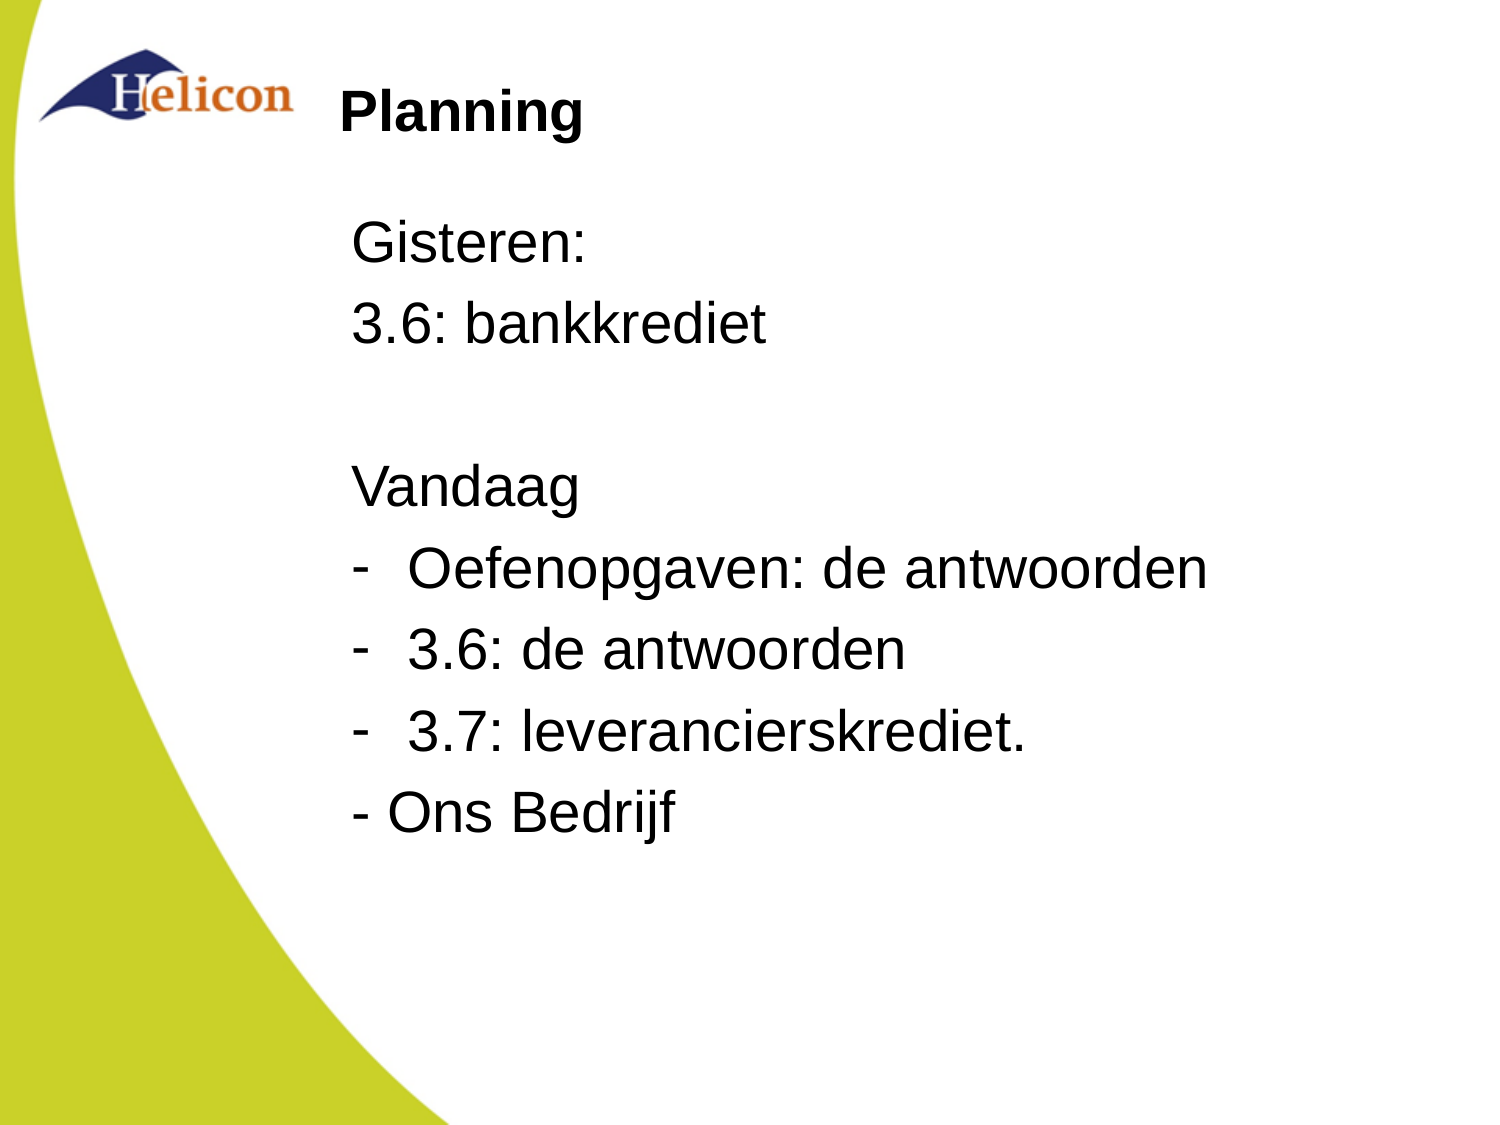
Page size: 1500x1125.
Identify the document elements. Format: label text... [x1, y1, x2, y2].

title Planning [324, 54, 1415, 161]
list Gisteren: 3.6: bankkrediet Vandaag Oefenopgaven: de antwoorden 3.6: de antwoorden 3.7: leverancierskrediet. - Ons Bedrijf [336, 196, 1425, 1005]
picture [0, 0, 1500, 1125]
